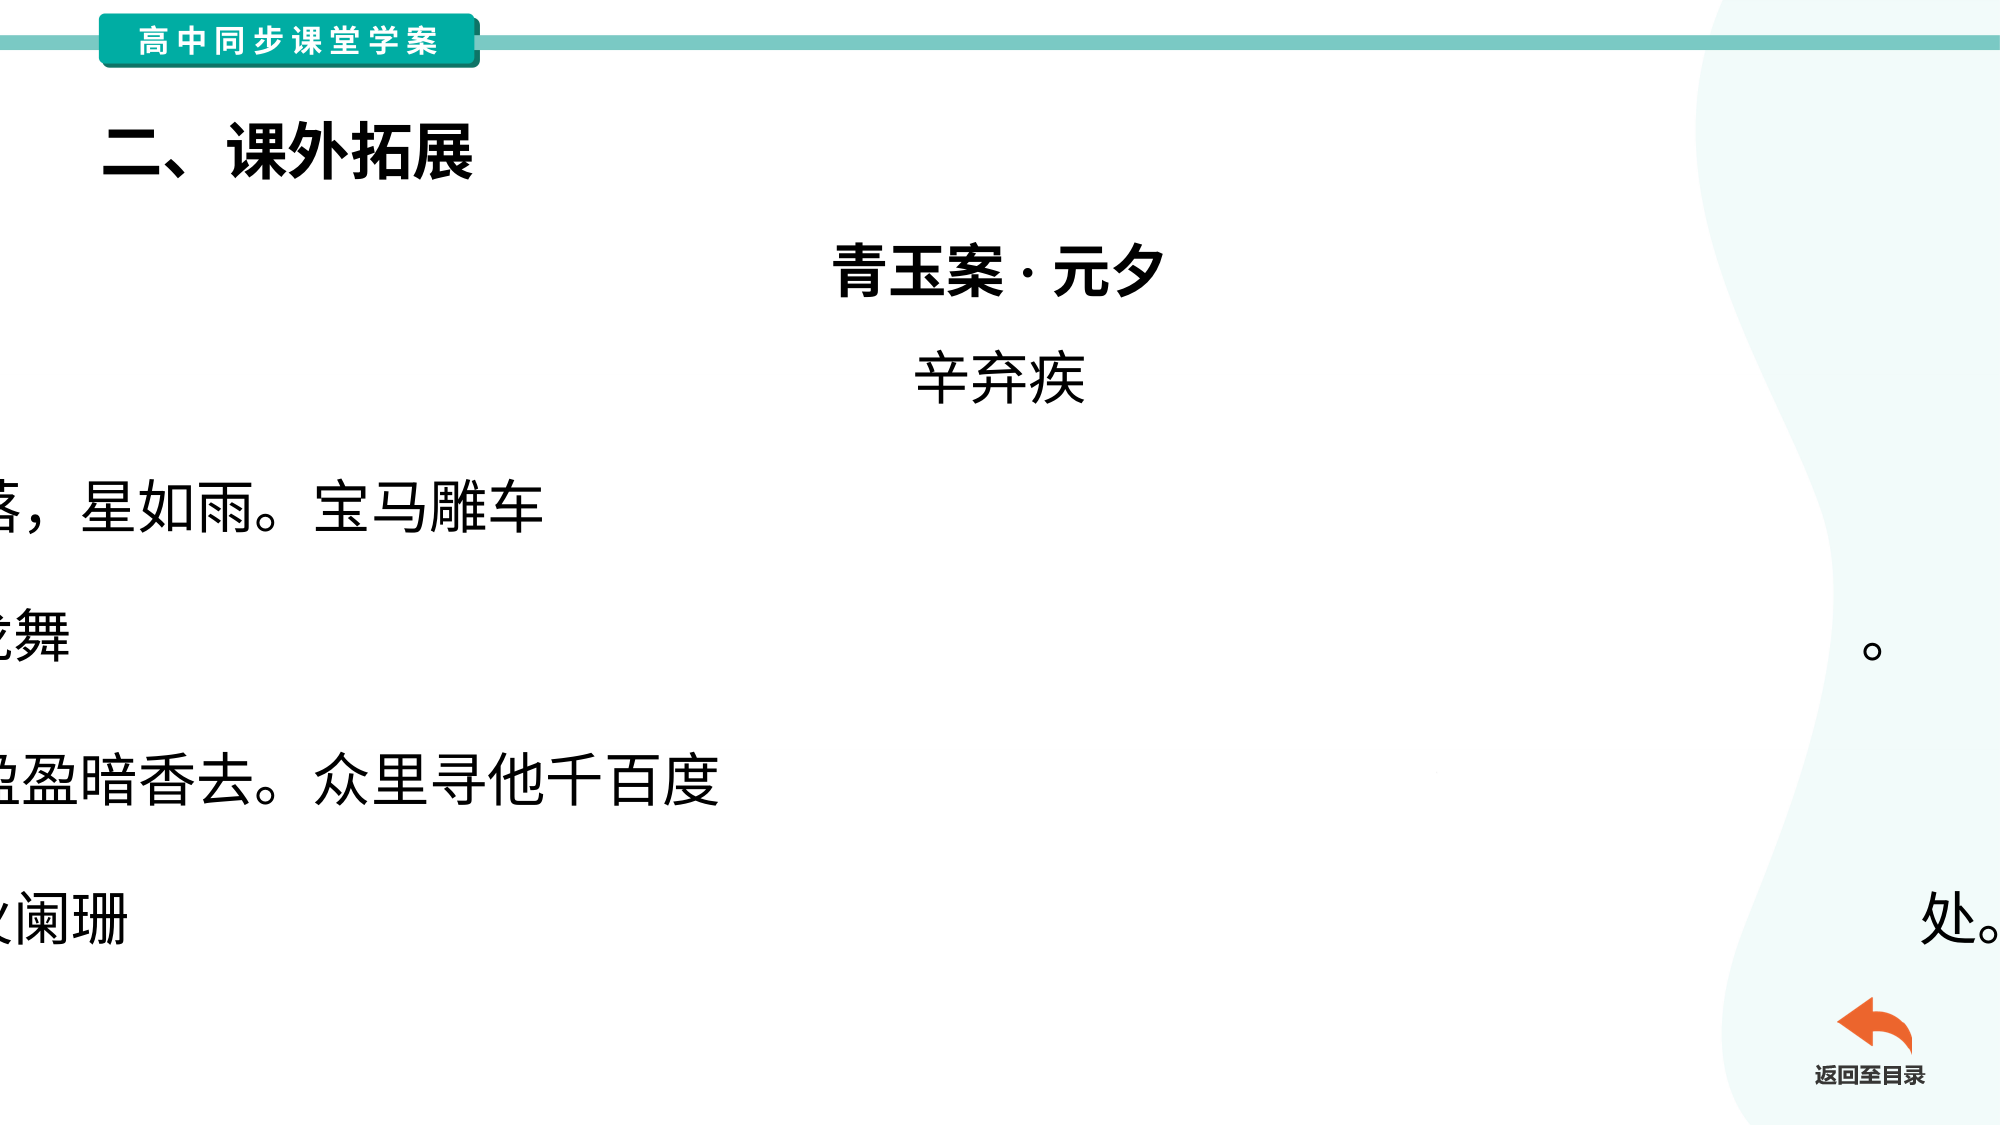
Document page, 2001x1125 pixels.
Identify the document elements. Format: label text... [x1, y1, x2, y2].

picture [0, 0, 2000, 1125]
picture [0, 509, 12, 515]
picture [0, 519, 9, 527]
text_box 二、课外拓展 [100, 76, 1899, 248]
picture [0, 498, 8, 505]
picture [0, 789, 8, 800]
